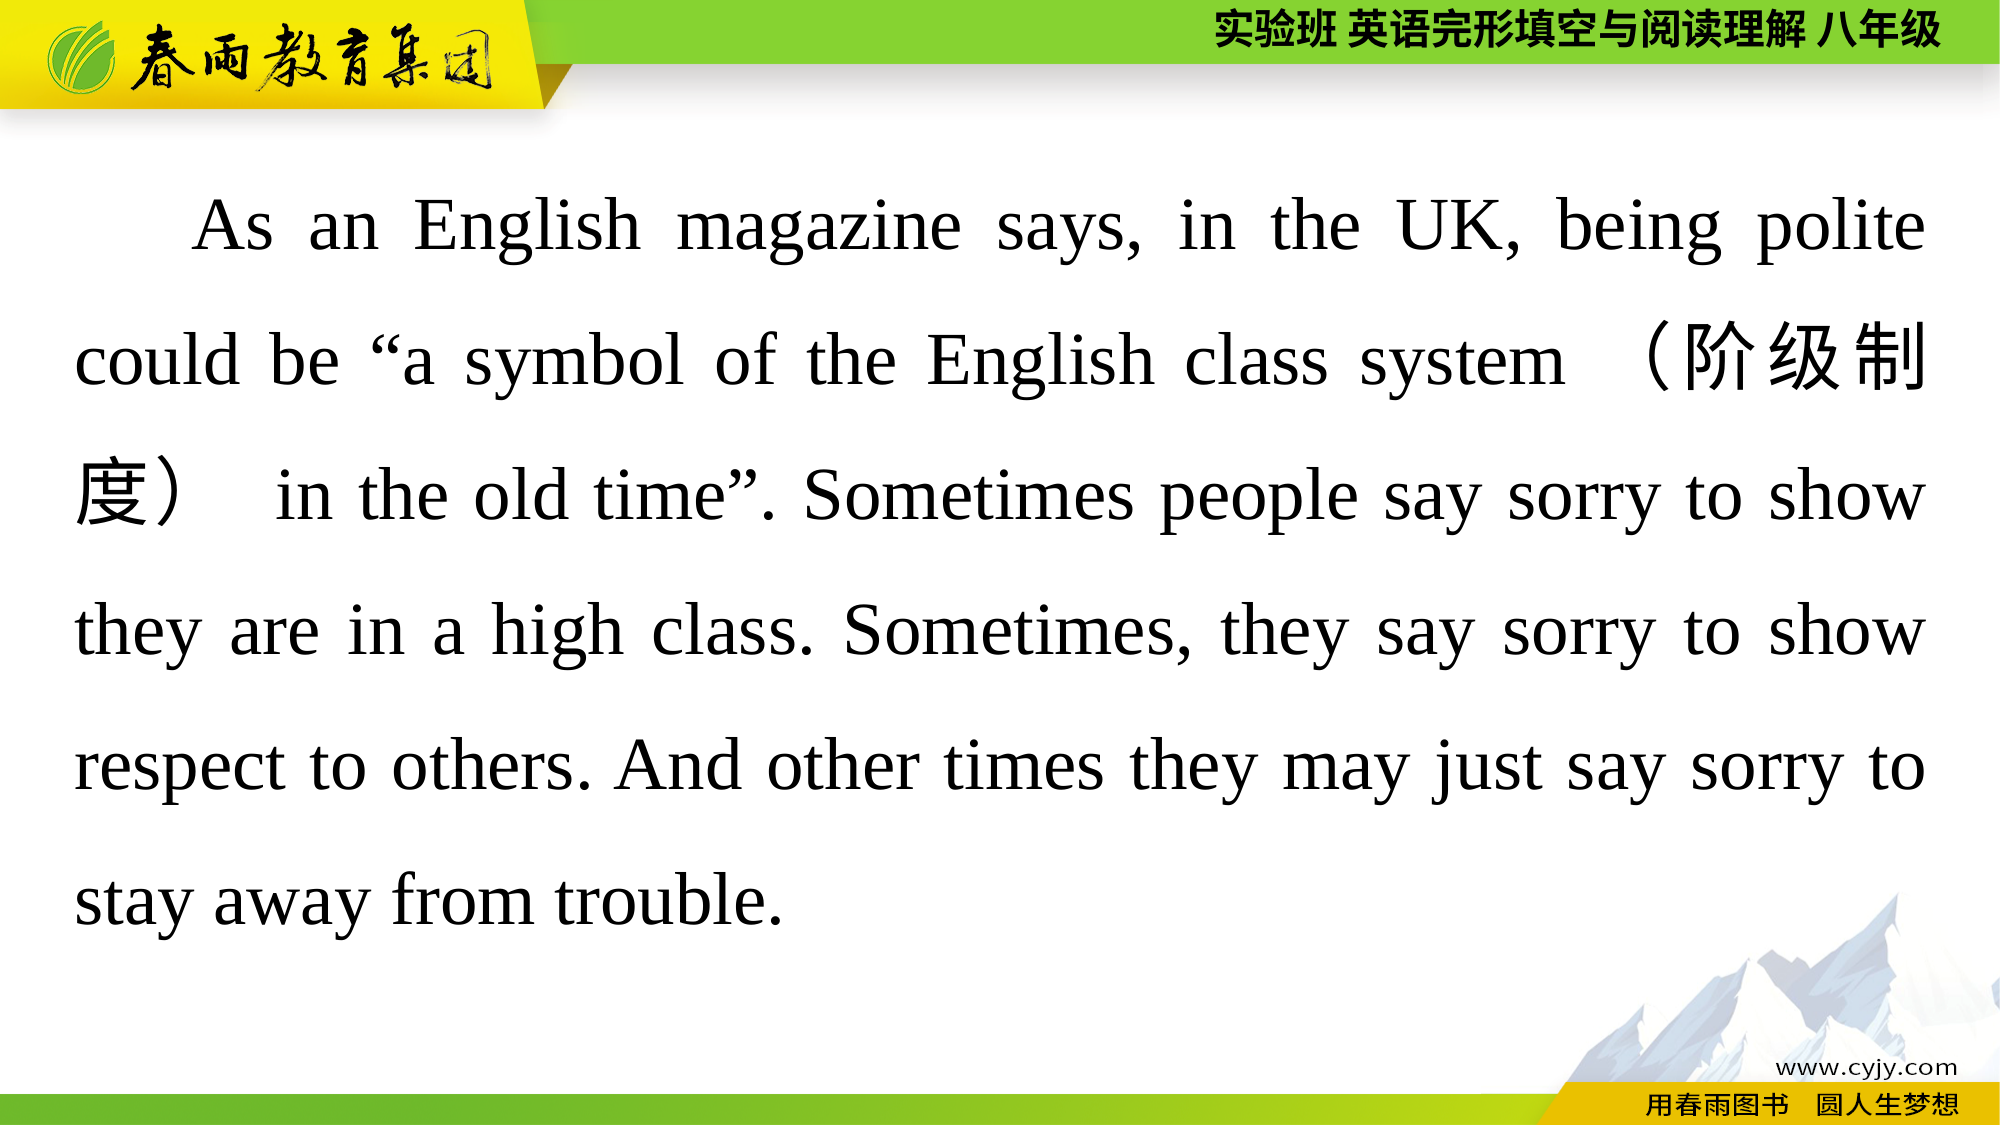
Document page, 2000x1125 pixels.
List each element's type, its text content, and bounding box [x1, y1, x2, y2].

picture [0, 0, 2000, 1125]
list As an English magazine says, in the UK, being polite could be “a symbol of the English class system（阶级制度） in the old time”. Sometimes people say sorry to show they are in a high class. Sometimes, they say sorry to show respect to others. And other times they may just say sorry to stay away from trouble. [59, 122, 1944, 940]
